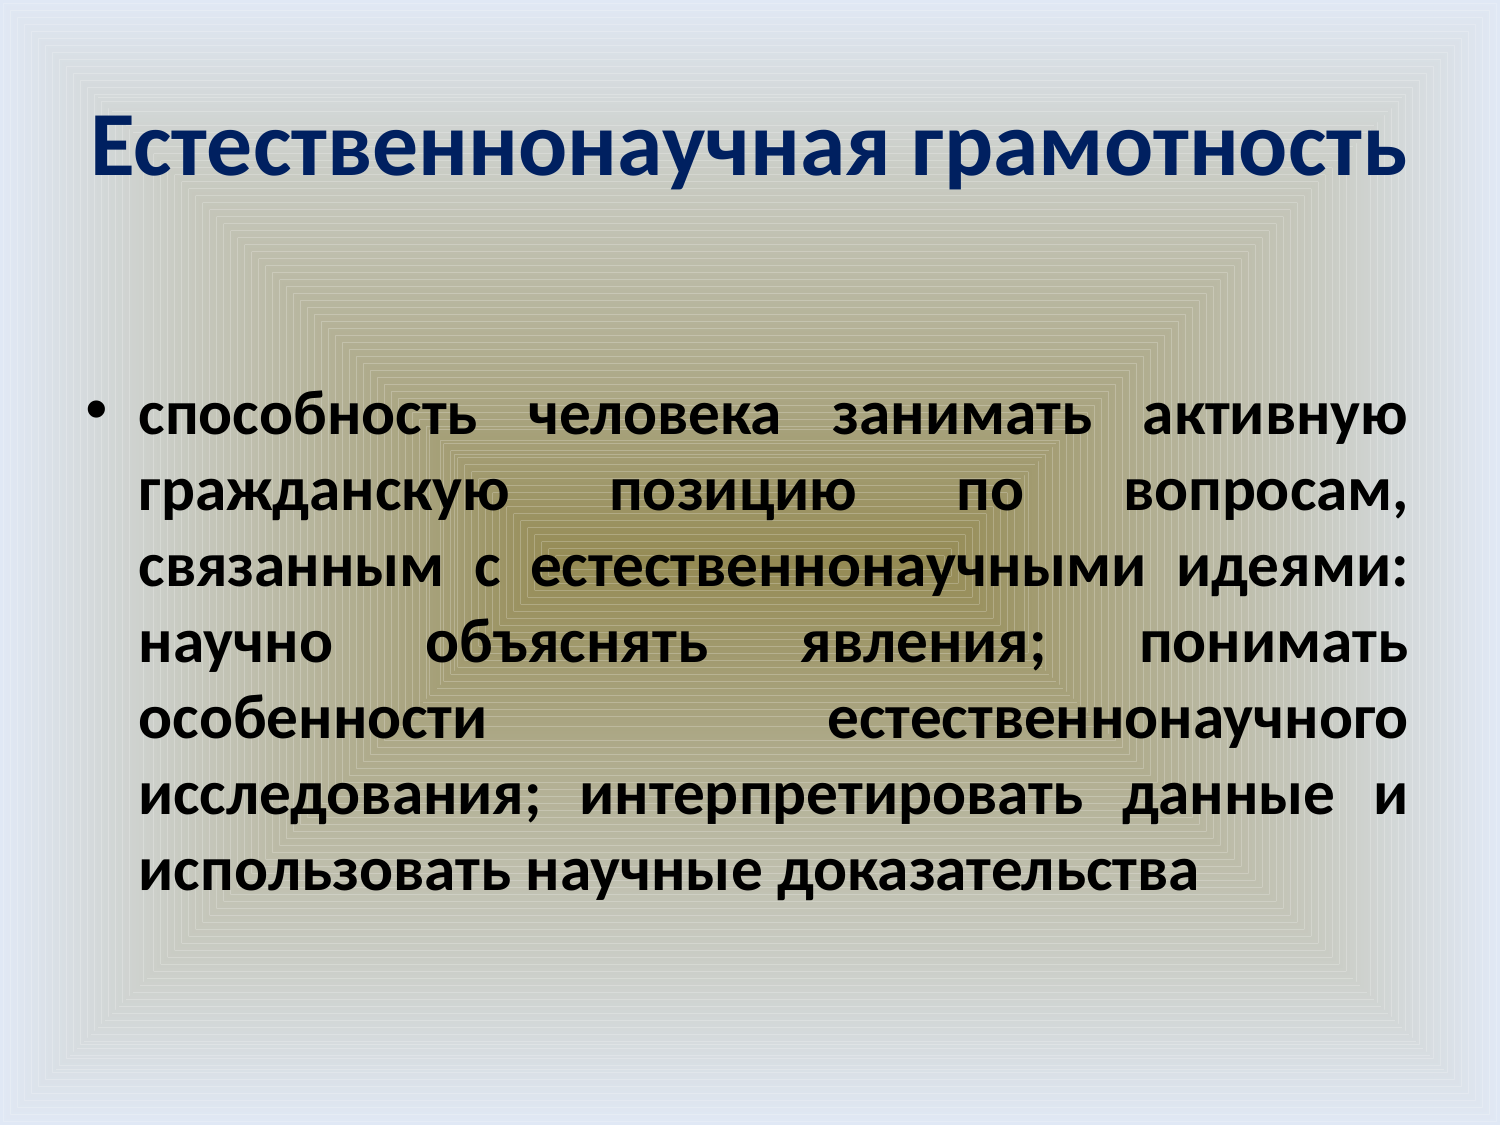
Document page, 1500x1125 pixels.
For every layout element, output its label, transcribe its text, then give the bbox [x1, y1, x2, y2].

title Естественнонаучная грамотность [75, 45, 1425, 233]
list способность человека занимать активную гражданскую позицию по вопросам, связанным с естественнонаучными идеями: научно объяснять явления; понимать особенности естественнонаучного исследования; интерпретировать данные и использовать научные доказательства [70, 363, 1425, 968]
